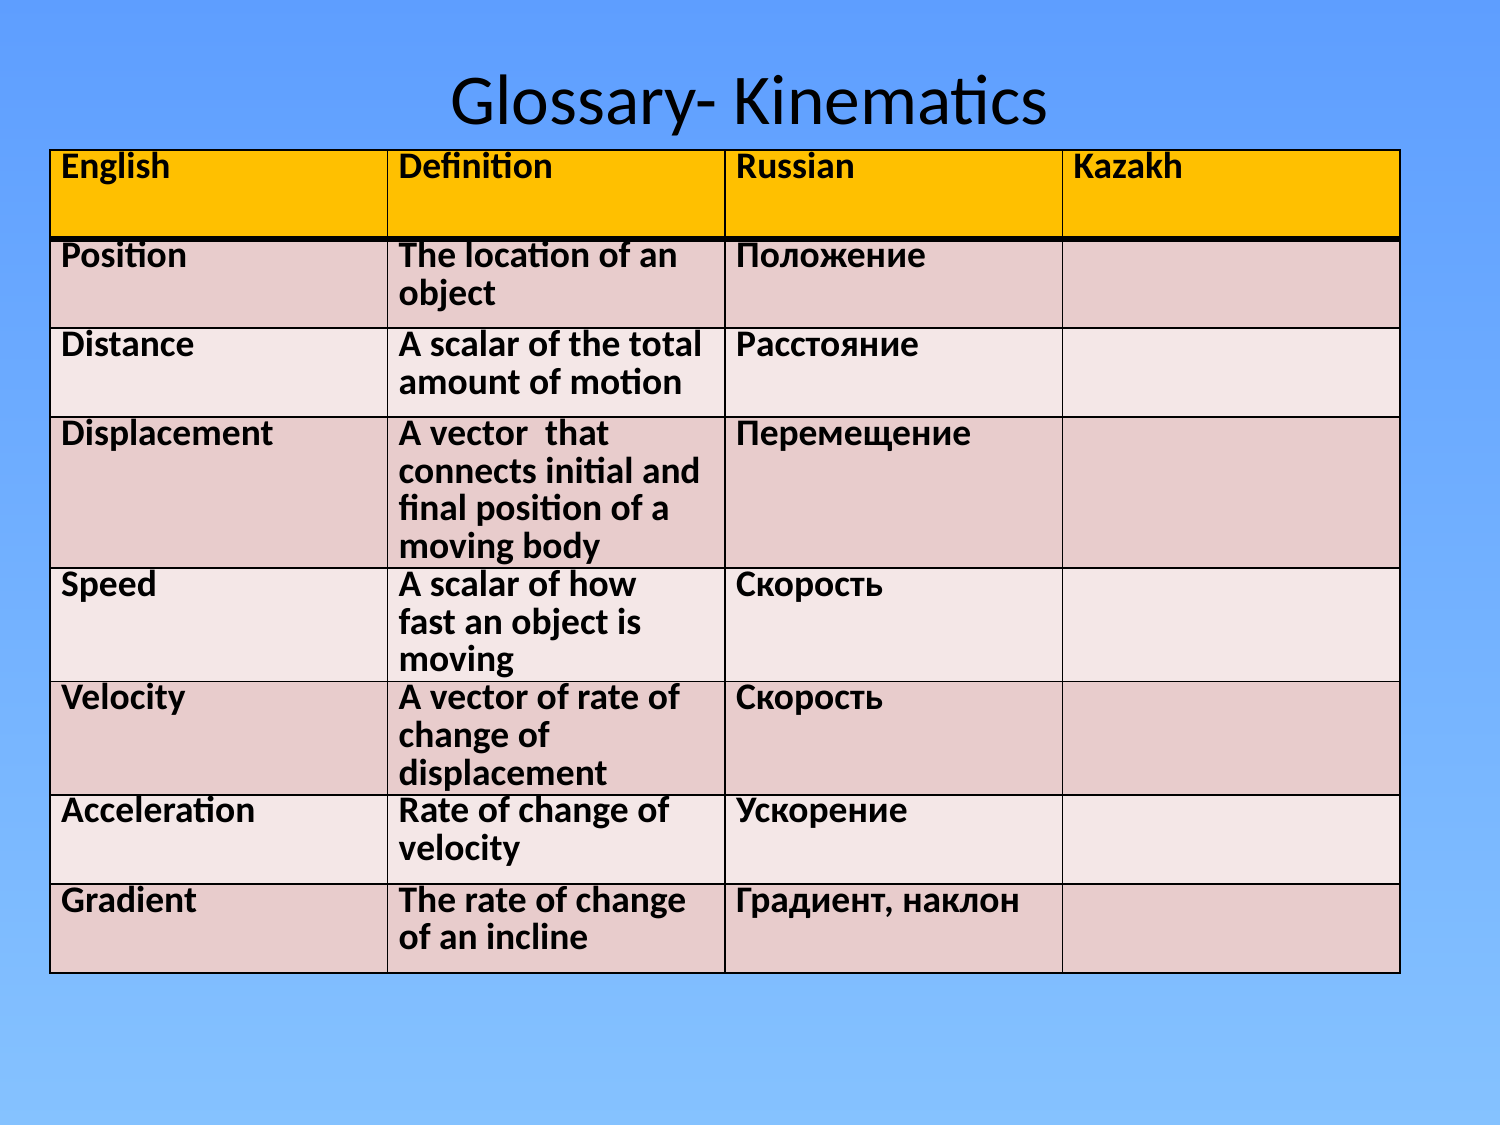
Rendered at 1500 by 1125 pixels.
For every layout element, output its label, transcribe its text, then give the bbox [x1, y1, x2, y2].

table_cell Displacement [51, 418, 387, 567]
table_cell Ускорение [726, 796, 1062, 883]
title Glossary- Kinematics [75, 45, 1425, 233]
table_cell Speed [51, 569, 387, 681]
table_cell The location of an object [388, 242, 724, 327]
table_header English [51, 151, 387, 236]
table_cell [1063, 796, 1399, 883]
table_cell [1063, 329, 1399, 416]
table_cell Acceleration [51, 796, 387, 883]
table_cell Расстояние [726, 329, 1062, 416]
table_header Definition [388, 151, 724, 236]
table_header Kazakh [1063, 151, 1399, 236]
table_cell Rate of change of velocity [388, 796, 724, 883]
table_cell Distance [51, 329, 387, 416]
table_header Russian [726, 151, 1062, 236]
table_cell A scalar of the total amount of motion [388, 329, 724, 416]
table_cell Скорость [726, 682, 1062, 794]
table_cell A scalar of how fast an object is moving [388, 569, 724, 681]
table_cell Градиент, наклон [726, 885, 1062, 972]
table_cell The rate of change of an incline [388, 885, 724, 972]
table_cell Velocity [51, 682, 387, 794]
table_cell Скорость [726, 569, 1062, 681]
table_cell [1063, 885, 1399, 972]
table_cell Перемещение [726, 418, 1062, 567]
table_cell [1063, 242, 1399, 327]
table_cell Положение [726, 242, 1062, 327]
table_cell A vector of rate of change of displacement [388, 682, 724, 794]
table_cell Gradient [51, 885, 387, 972]
table_cell [1063, 569, 1399, 681]
table_cell [1063, 418, 1399, 567]
table_cell [1063, 682, 1399, 794]
table_cell Position [51, 242, 387, 327]
table_cell A vector that connects initial and final position of a moving body [388, 418, 724, 567]
